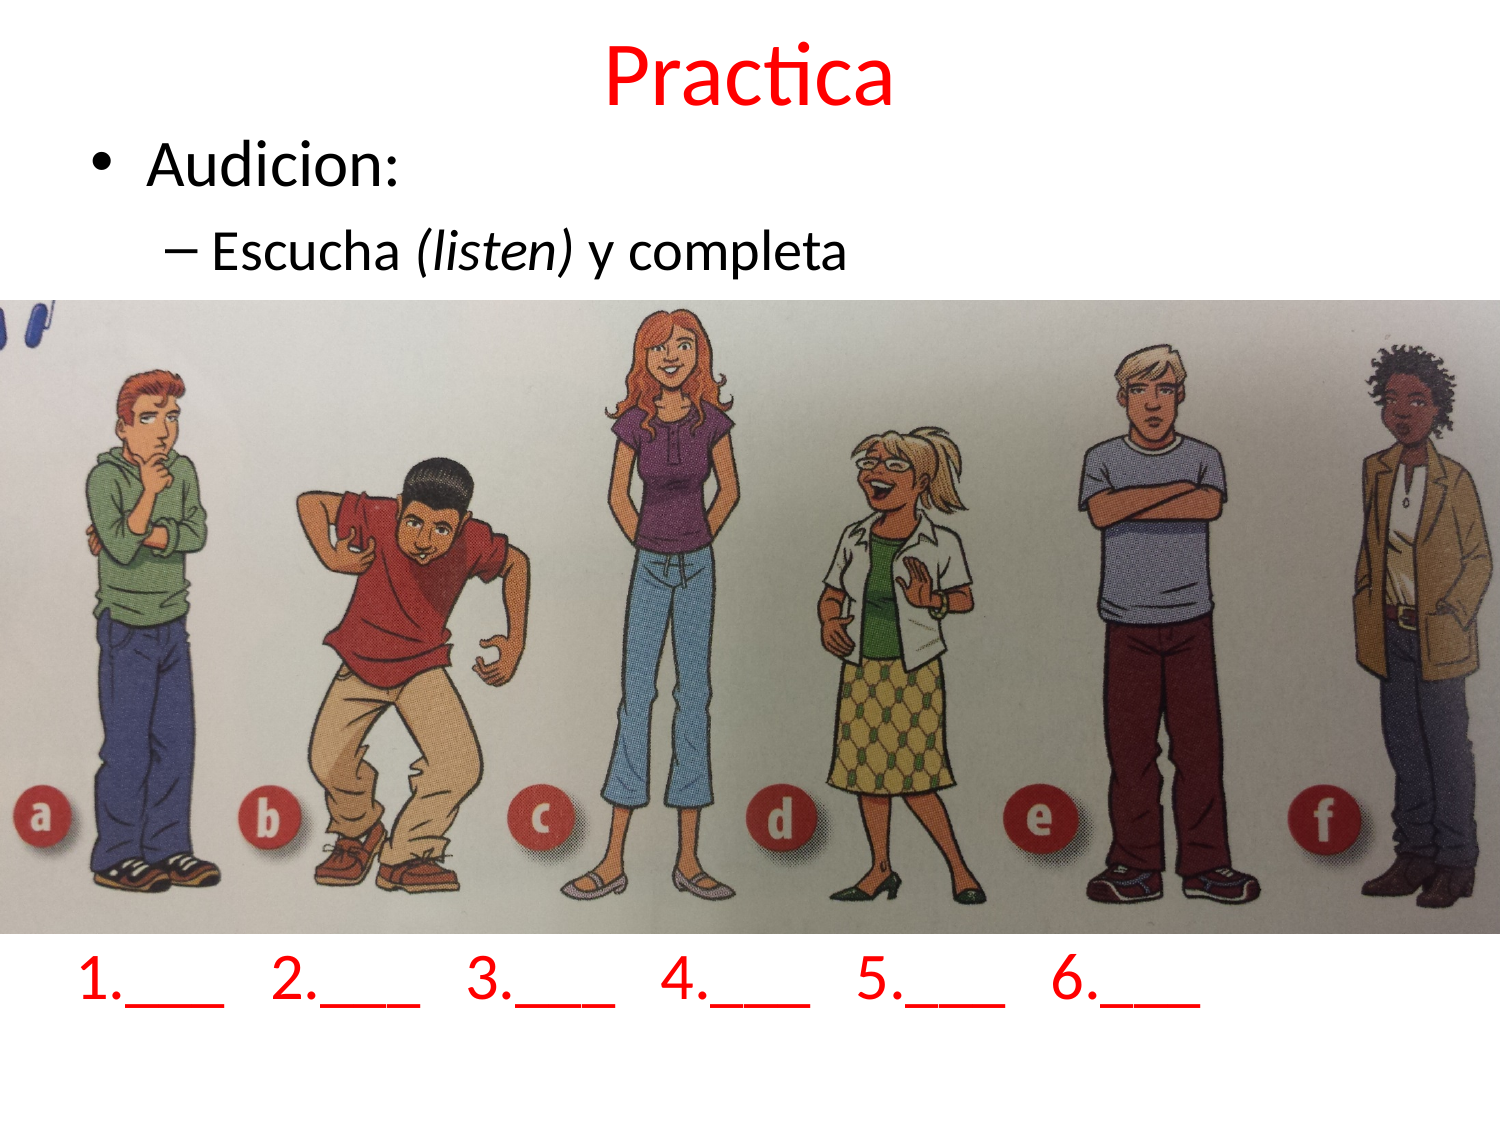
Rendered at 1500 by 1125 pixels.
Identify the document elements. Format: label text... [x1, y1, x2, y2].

picture [0, 299, 1500, 935]
list Audicion: Escucha (listen) y completa [75, 112, 1425, 298]
text_box 1.___ 2.___ 3.___ 4.___ 5.___ 6.___ [0, 941, 1500, 1113]
title Practica [75, 0, 1425, 112]
